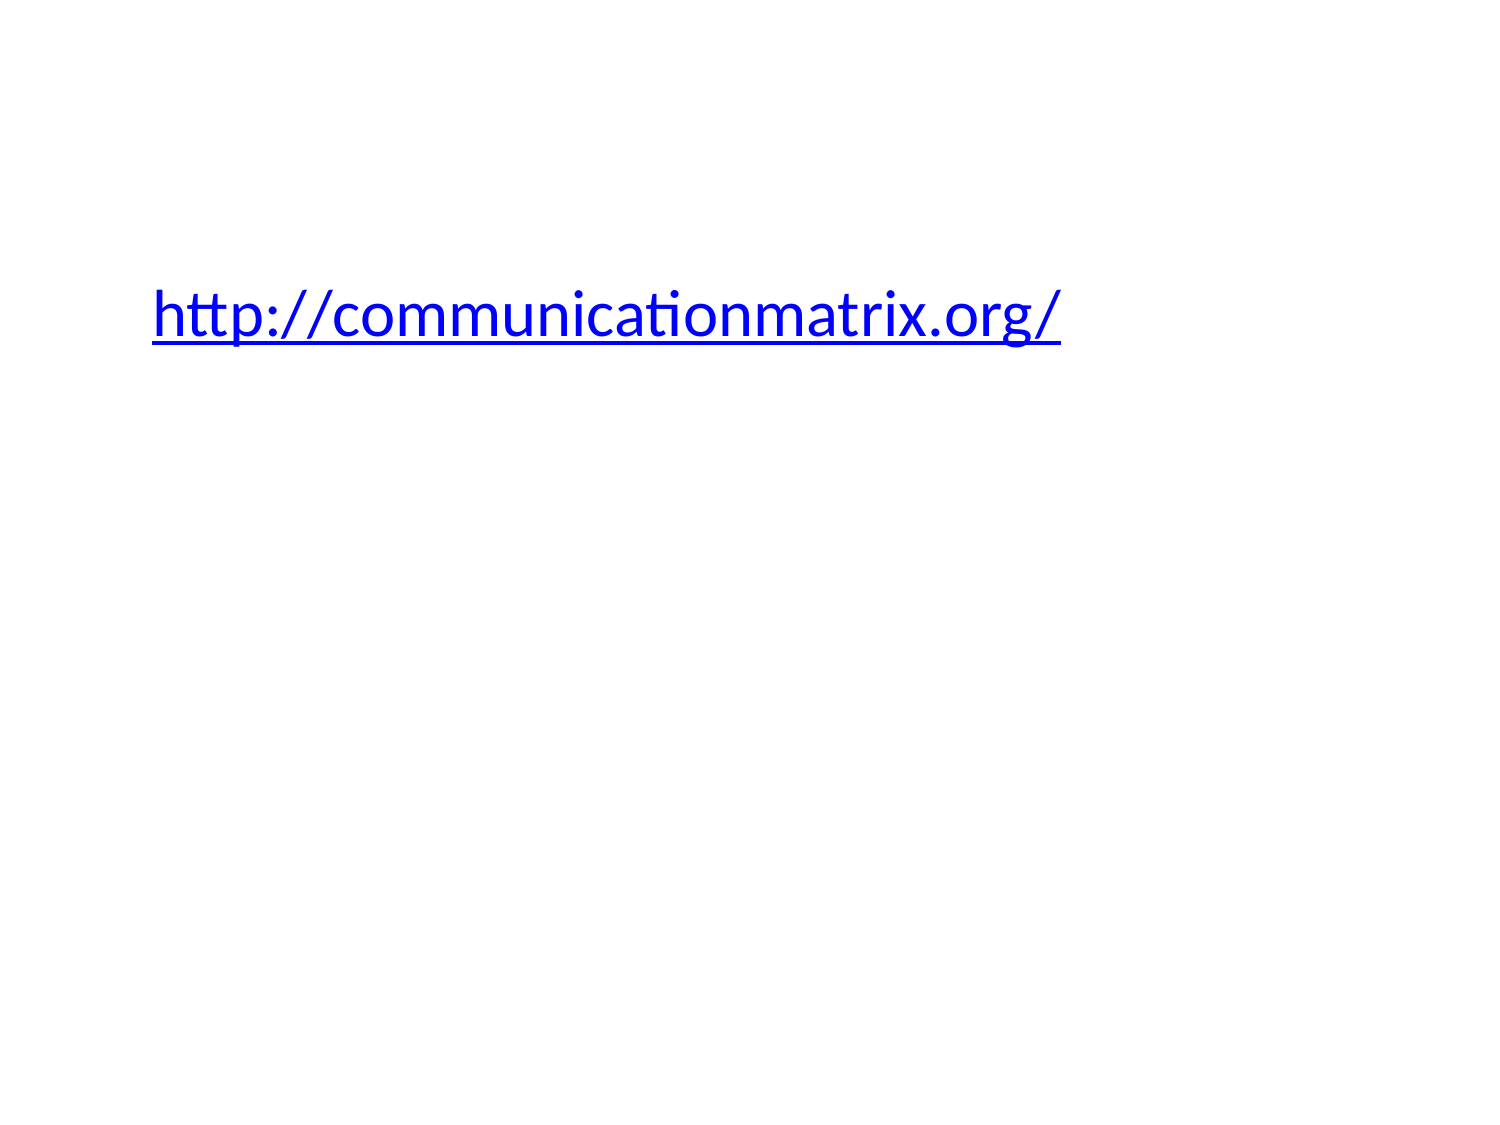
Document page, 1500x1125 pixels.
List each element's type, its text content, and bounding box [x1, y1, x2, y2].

list http://communicationmatrix.org/ [137, 262, 1425, 550]
